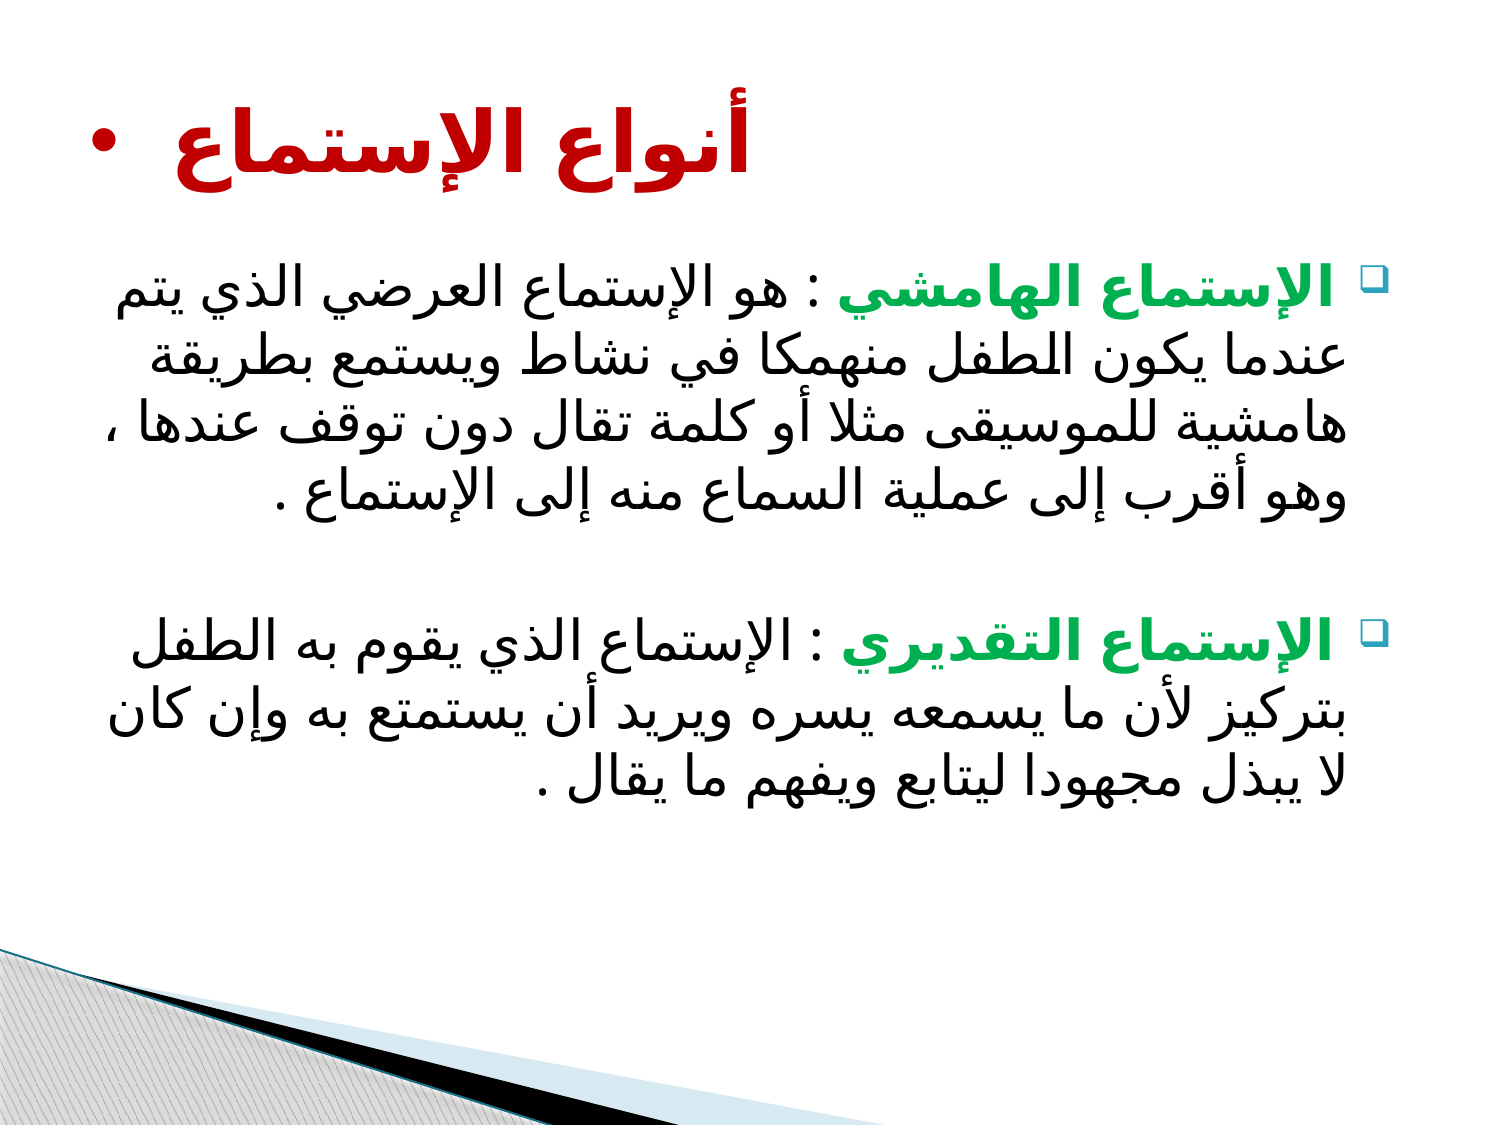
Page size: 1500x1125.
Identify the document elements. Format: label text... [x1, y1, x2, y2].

title أنواع الإستماع [75, 45, 1425, 233]
list الإستماع الهامشي : هو الإستماع العرضي الذي يتم عندما يكون الطفل منهمكا في نشاط ويستمع بطريقة هامشية للموسيقى مثلا أو كلمة تقال دون توقف عندها ، وهو أقرب إلى عملية السماع منه إلى الإستماع . الإستماع التقديري : الإستماع الذي يقوم به الطفل بتركيز لأن ما يسمعه يسره ويريد أن يستمتع به وإن كان لا يبذل مجهودا ليتابع ويفهم ما يقال . [75, 243, 1425, 986]
